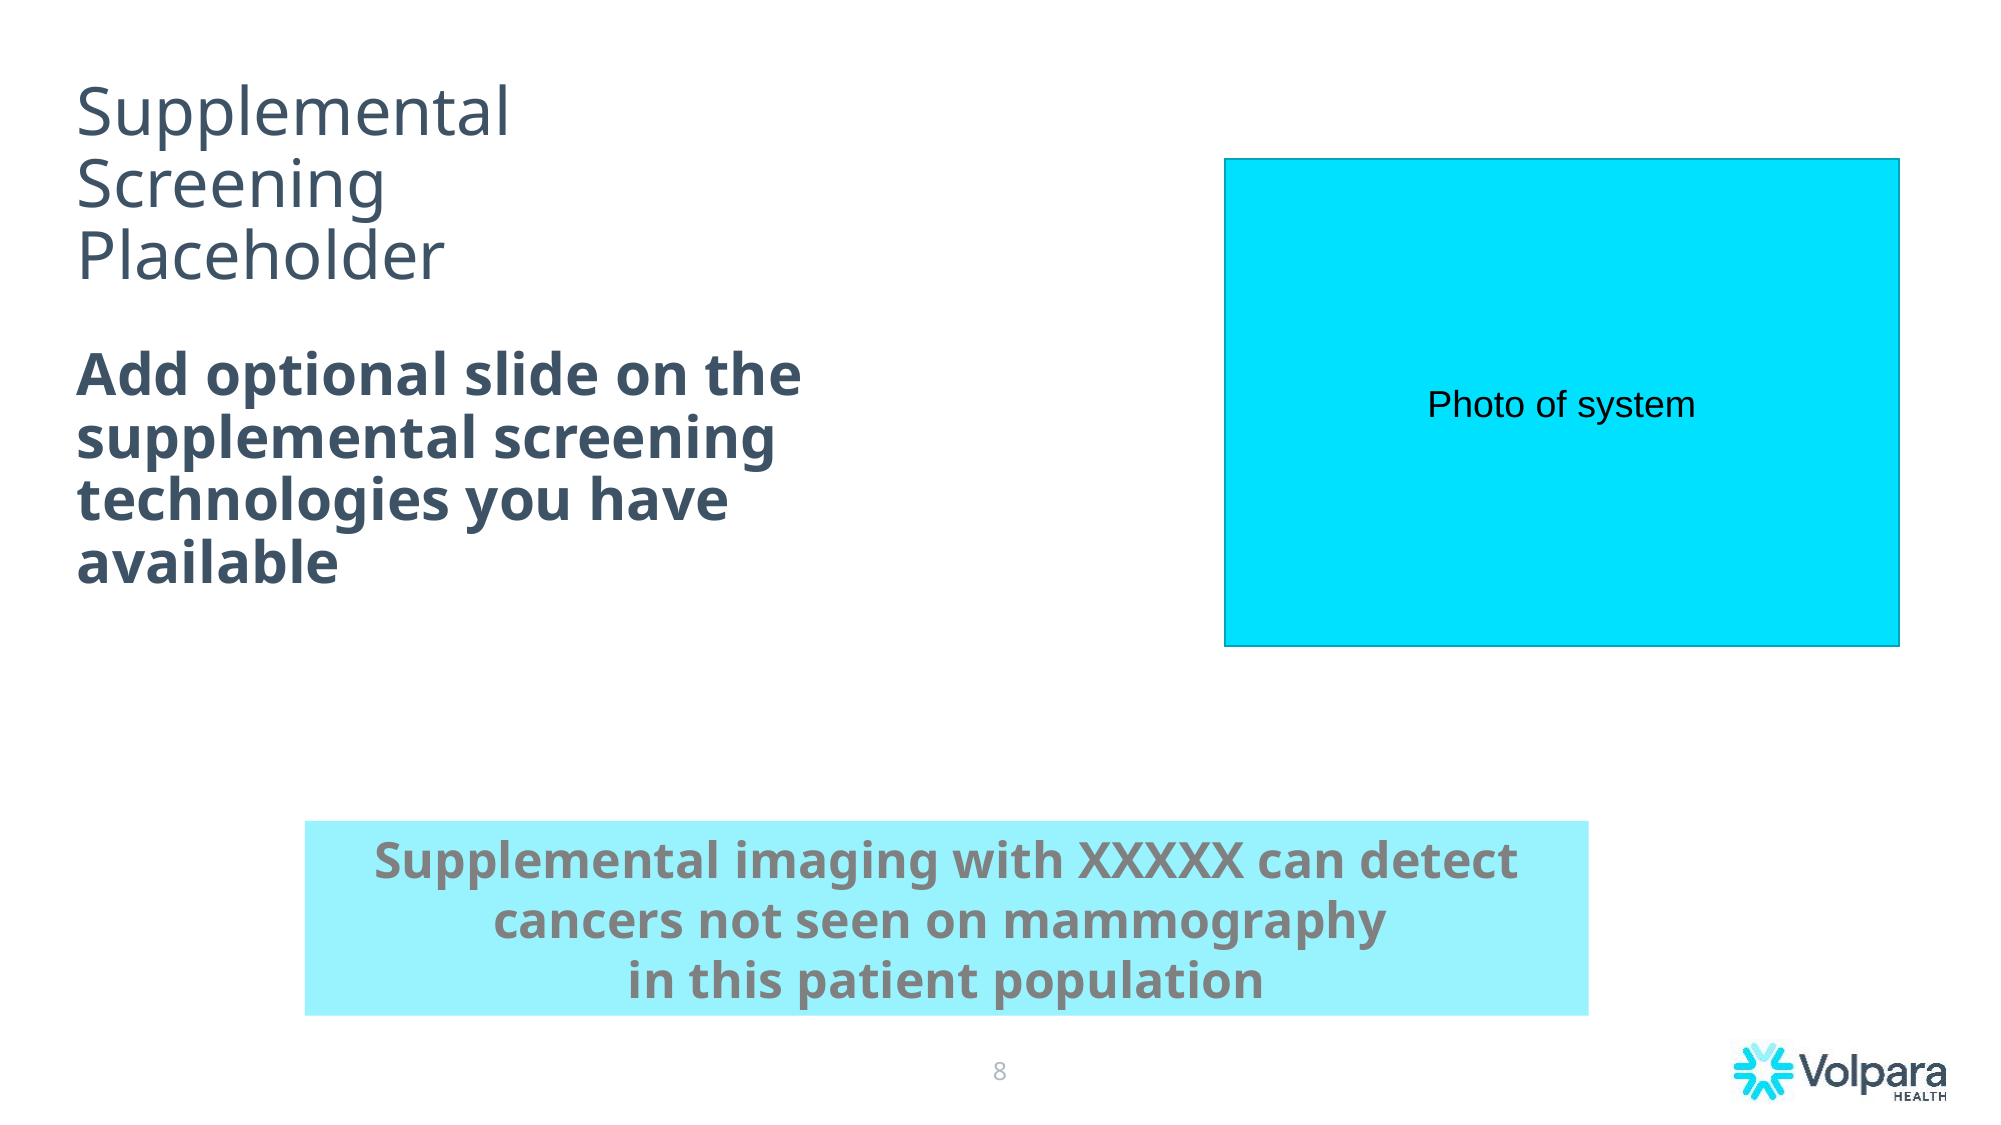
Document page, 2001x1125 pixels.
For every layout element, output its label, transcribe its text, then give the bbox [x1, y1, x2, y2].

text_box Supplemental imaging with XXXXX can detect cancers not seen on mammography in this patient population [304, 820, 1589, 1016]
text_box Supplemental Screening Placeholder [61, 59, 783, 302]
text_box Photo of system [1224, 158, 1900, 647]
text_box Add optional slide on the supplemental screening technologies you have available [61, 337, 912, 963]
slide_number 8 [774, 1042, 1225, 1103]
picture [1730, 1039, 1950, 1104]
